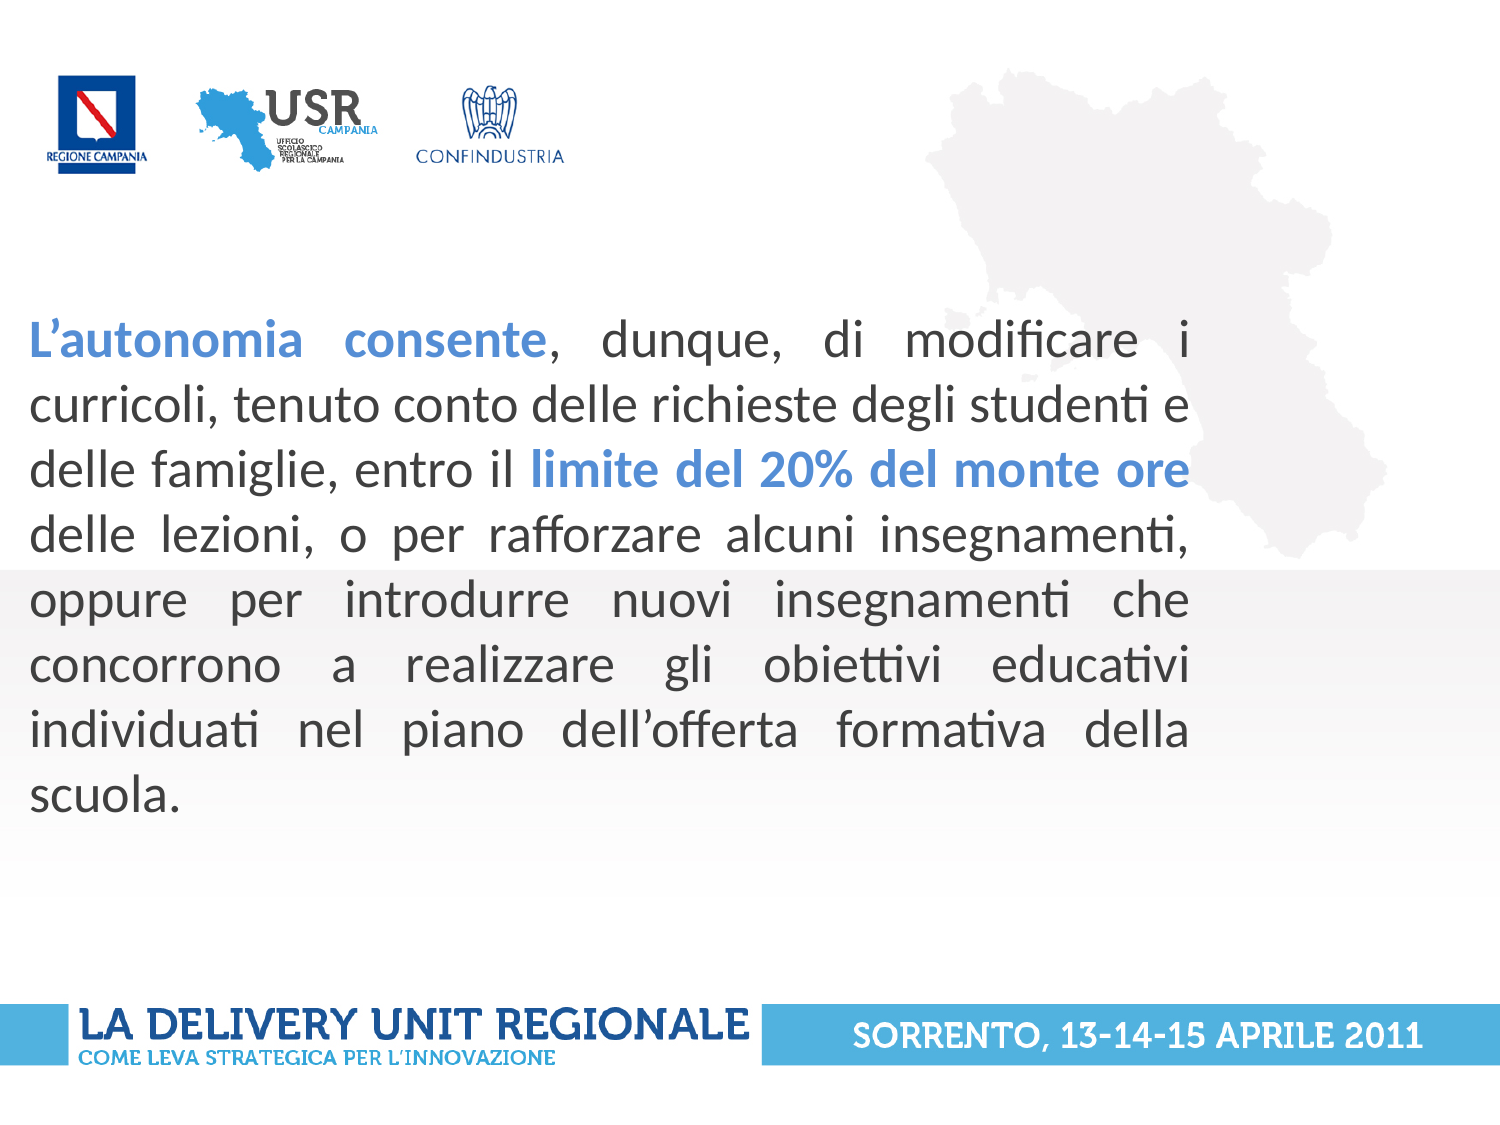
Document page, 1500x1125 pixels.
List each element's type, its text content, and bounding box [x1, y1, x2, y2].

picture [0, 32, 1500, 1093]
title L’autonomia consente, dunque, di modificare i curricoli, tenuto conto delle richieste degli studenti e delle famiglie, entro il limite del 20% del monte ore delle lezioni, o per rafforzare alcuni insegnamenti, oppure per introdurre nuovi insegnamenti che concorrono a realizzare gli obiettivi educativi individuati nel piano dell’offerta formativa della scuola. [29, 275, 1193, 846]
